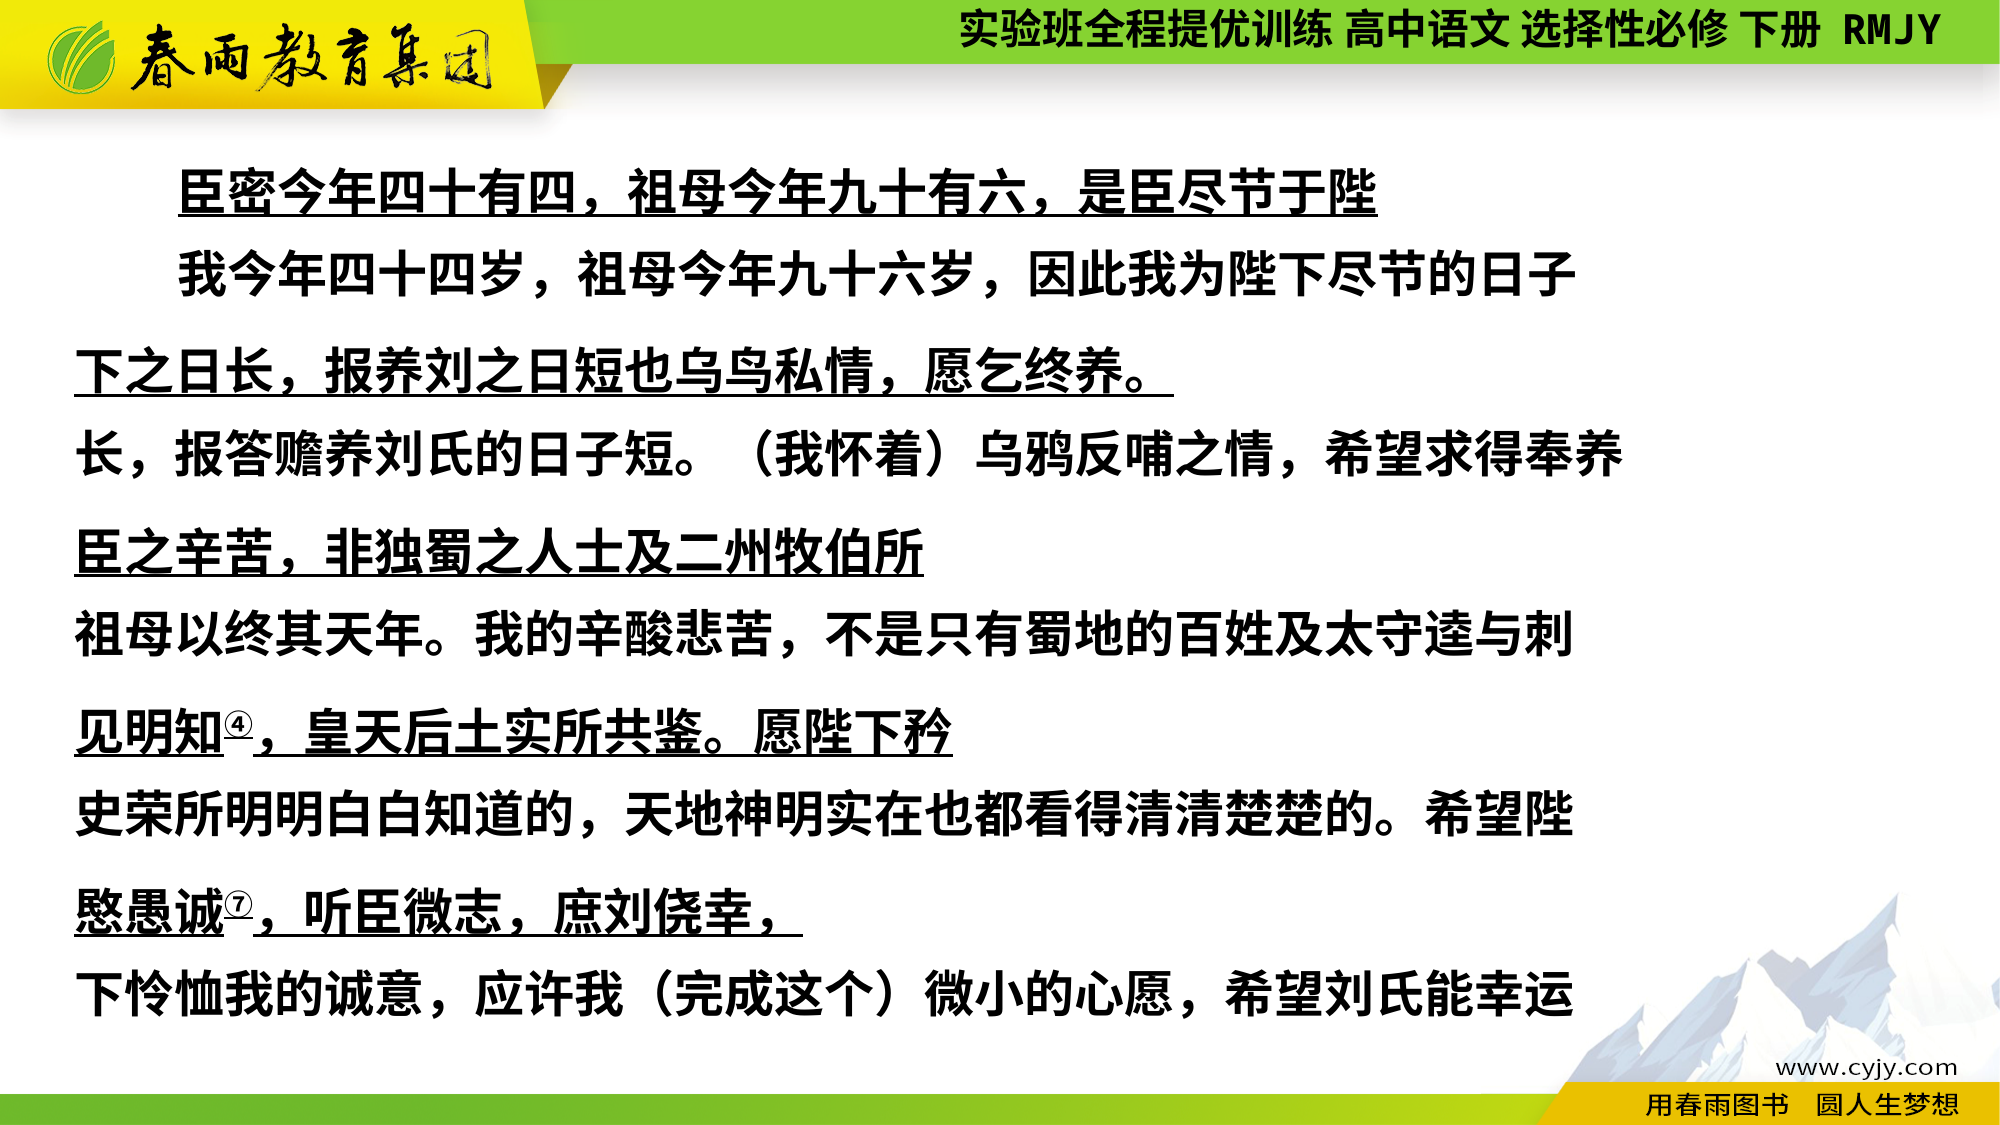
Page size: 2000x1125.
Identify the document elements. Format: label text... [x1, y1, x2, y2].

picture [0, 0, 2000, 1125]
text_box 我今年四十四岁，祖母今年九十六岁，因此我为陛下尽节的日子 长，报答赡养刘氏的日子短。（我怀着）乌鸦反哺之情，希望求得奉养 祖母以终其天年。我的辛酸悲苦，不是只有蜀地的百姓及太守逵与刺 史荣所明明白白知道的，天地神明实在也都看得清清楚楚的。希望陛 下怜恤我的诚意，应许我（完成这个）微小的心愿，希望刘氏能幸运 [59, 205, 1944, 1031]
